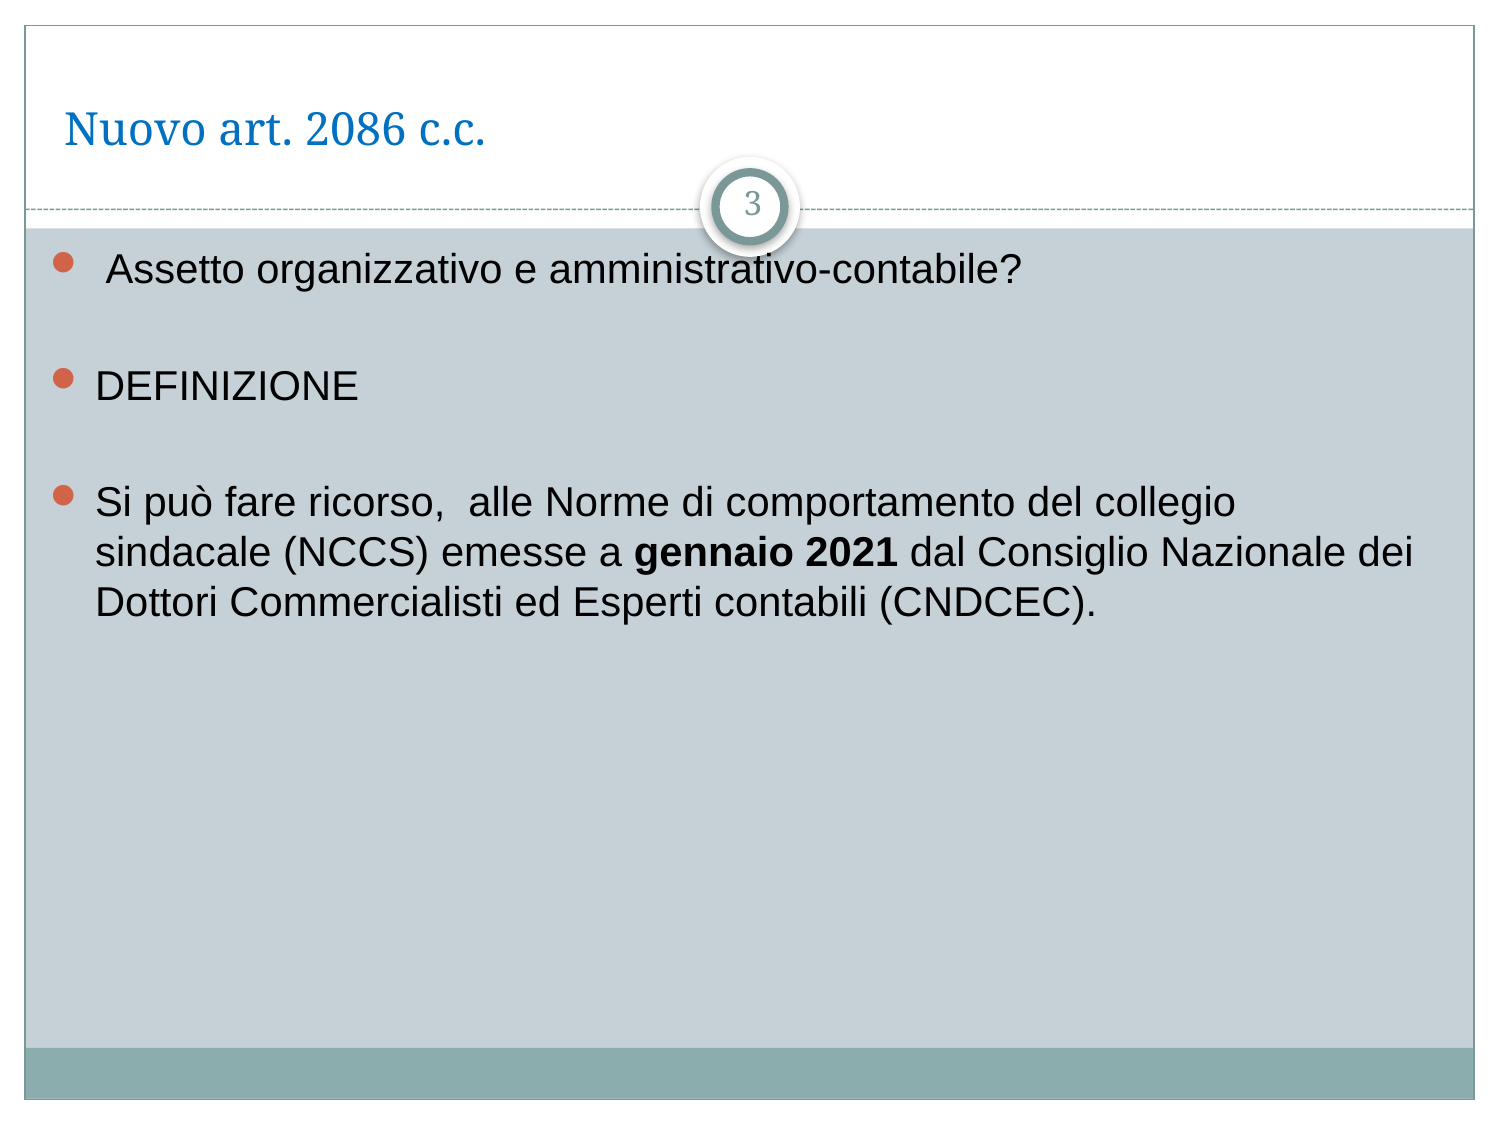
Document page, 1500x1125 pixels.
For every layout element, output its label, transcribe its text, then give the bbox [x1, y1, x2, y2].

slide_number 3 [715, 168, 791, 241]
title Nuovo art. 2086 c.c. [49, 37, 1450, 162]
list Assetto organizzativo e amministrativo-contabile? DEFINIZIONE Si può fare ricorso, alle Norme di comportamento del collegio sindacale (NCCS) emesse a gennaio 2021 dal Consiglio Nazionale dei Dottori Commercialisti ed Esperti contabili (CNDCEC). [35, 234, 1431, 985]
